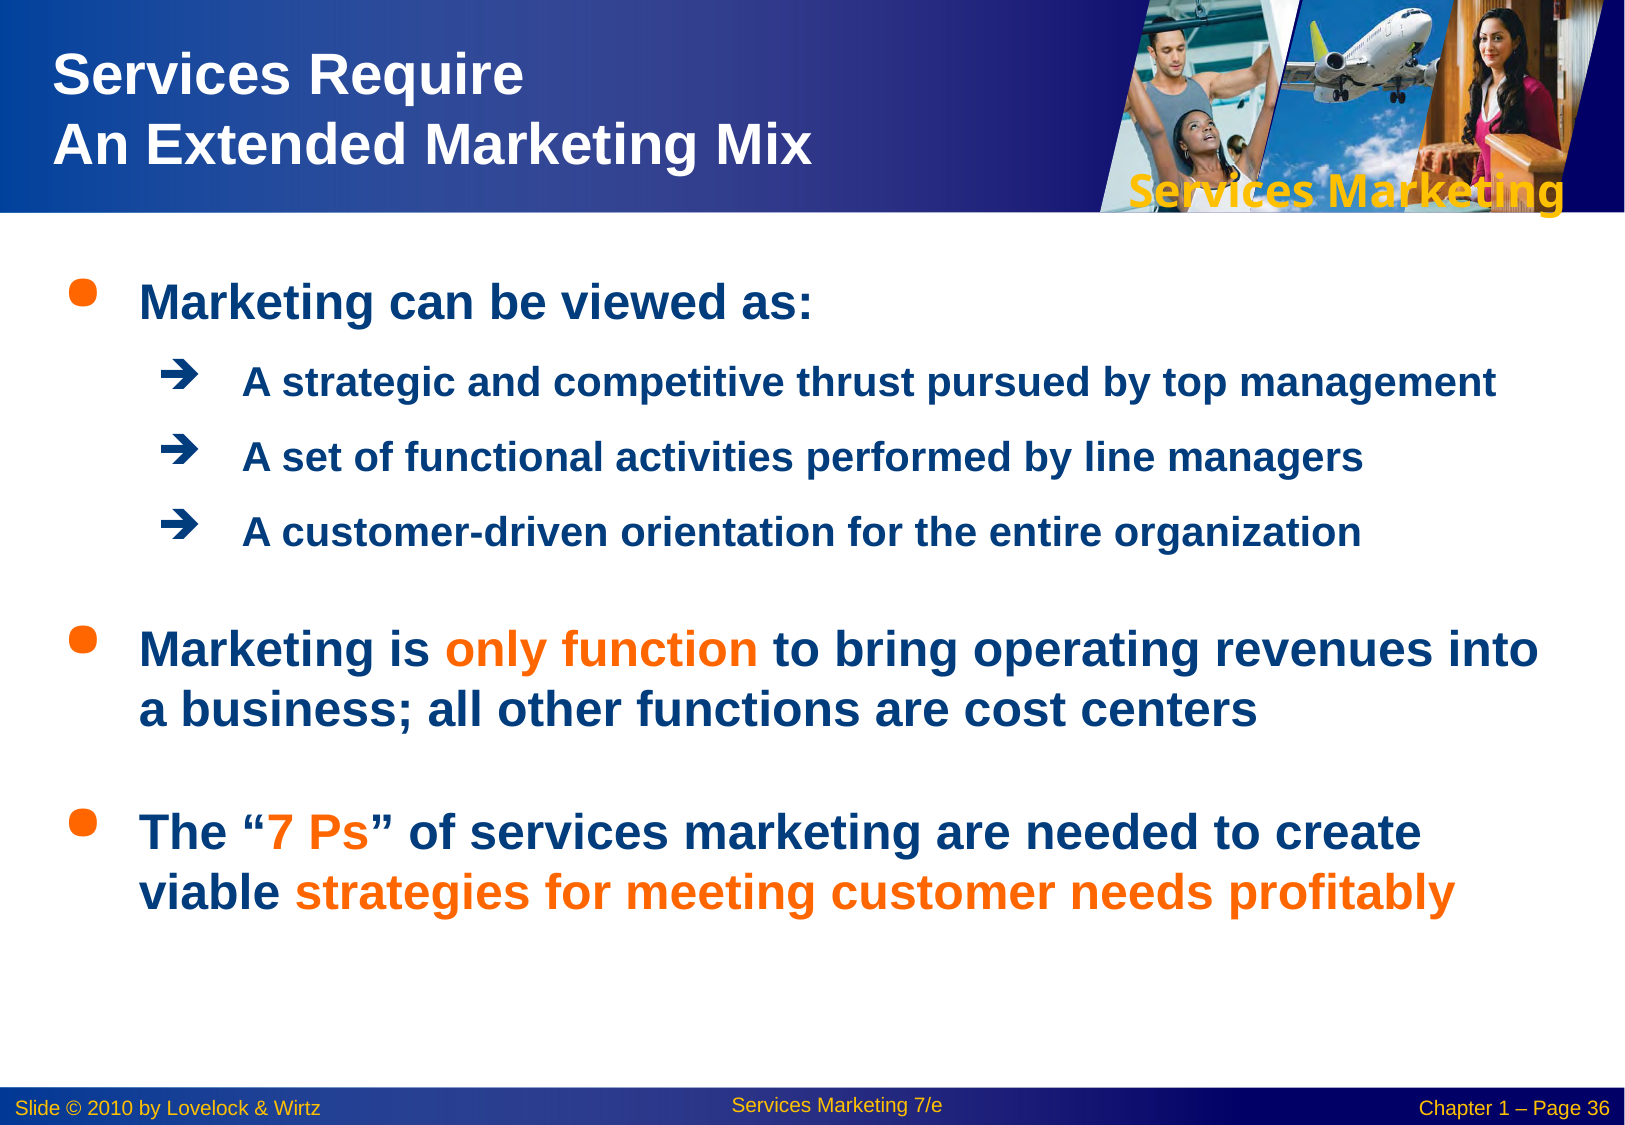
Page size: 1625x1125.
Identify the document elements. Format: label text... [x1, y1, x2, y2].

picture [1162, 186, 1172, 192]
list Marketing can be viewed as: A strategic and competitive thrust pursued by top management A set of functional activities performed by line managers A customer-driven orientation for the entire organization Marketing is only function to bring operating revenues into a business; all other functions are cost centers The “7 Ps” of services marketing are needed to create viable strategies for meeting customer needs profitably [49, 261, 1588, 1051]
picture [1546, 187, 1556, 202]
picture [1100, 0, 1604, 213]
title Services Require An Extended Marketing Mix [36, 37, 1088, 176]
